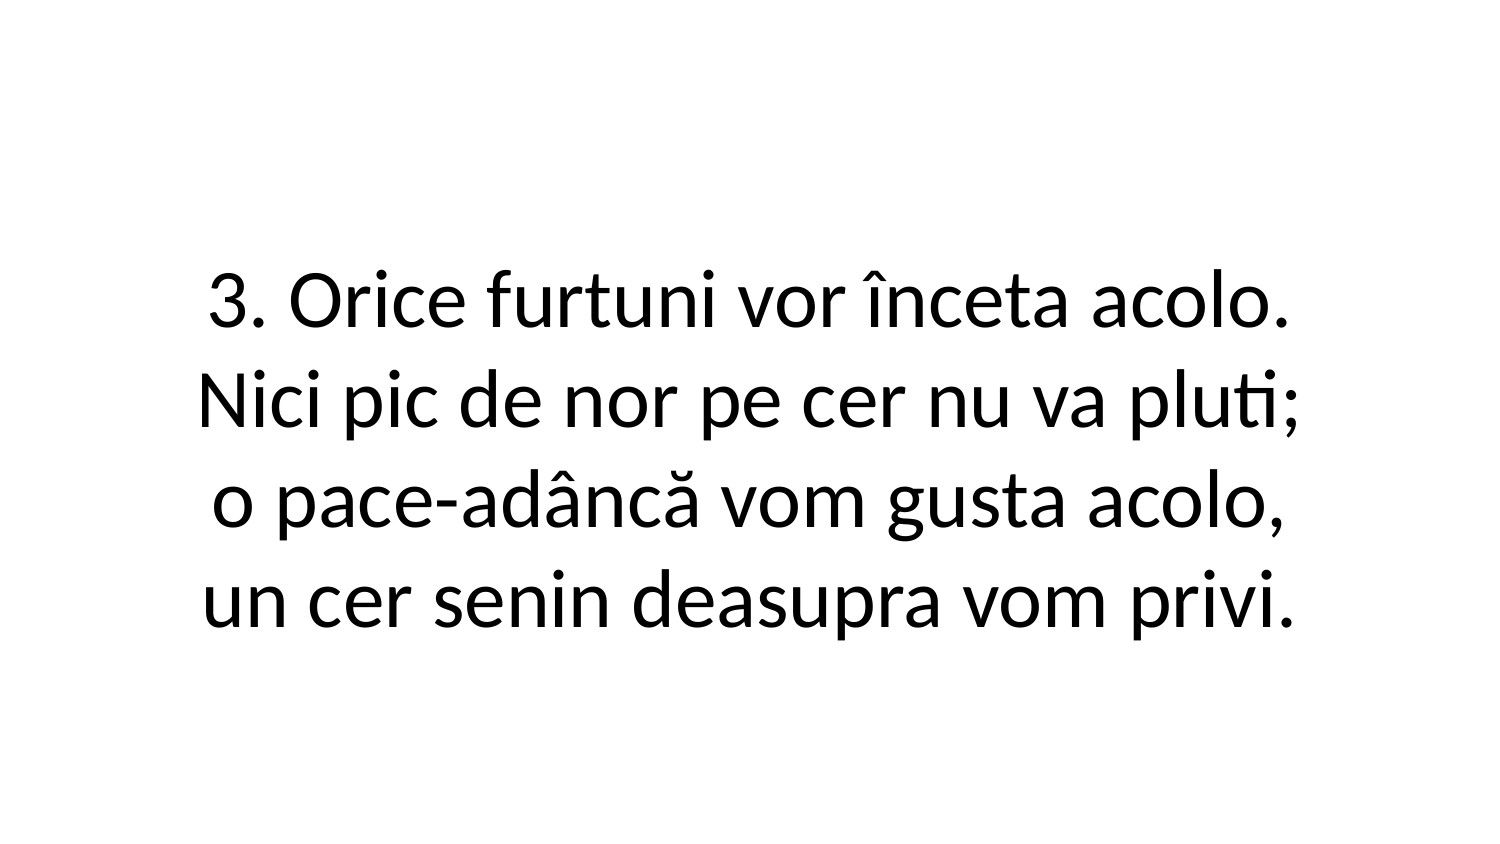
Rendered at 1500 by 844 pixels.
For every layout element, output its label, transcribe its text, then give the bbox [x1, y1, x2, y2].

text_box 3. Orice furtuni vor înceta acolo. Nici pic de nor pe cer nu va pluti; o pace-adâncă vom gusta acolo, un cer senin deasupra vom privi. [181, 192, 1319, 652]
